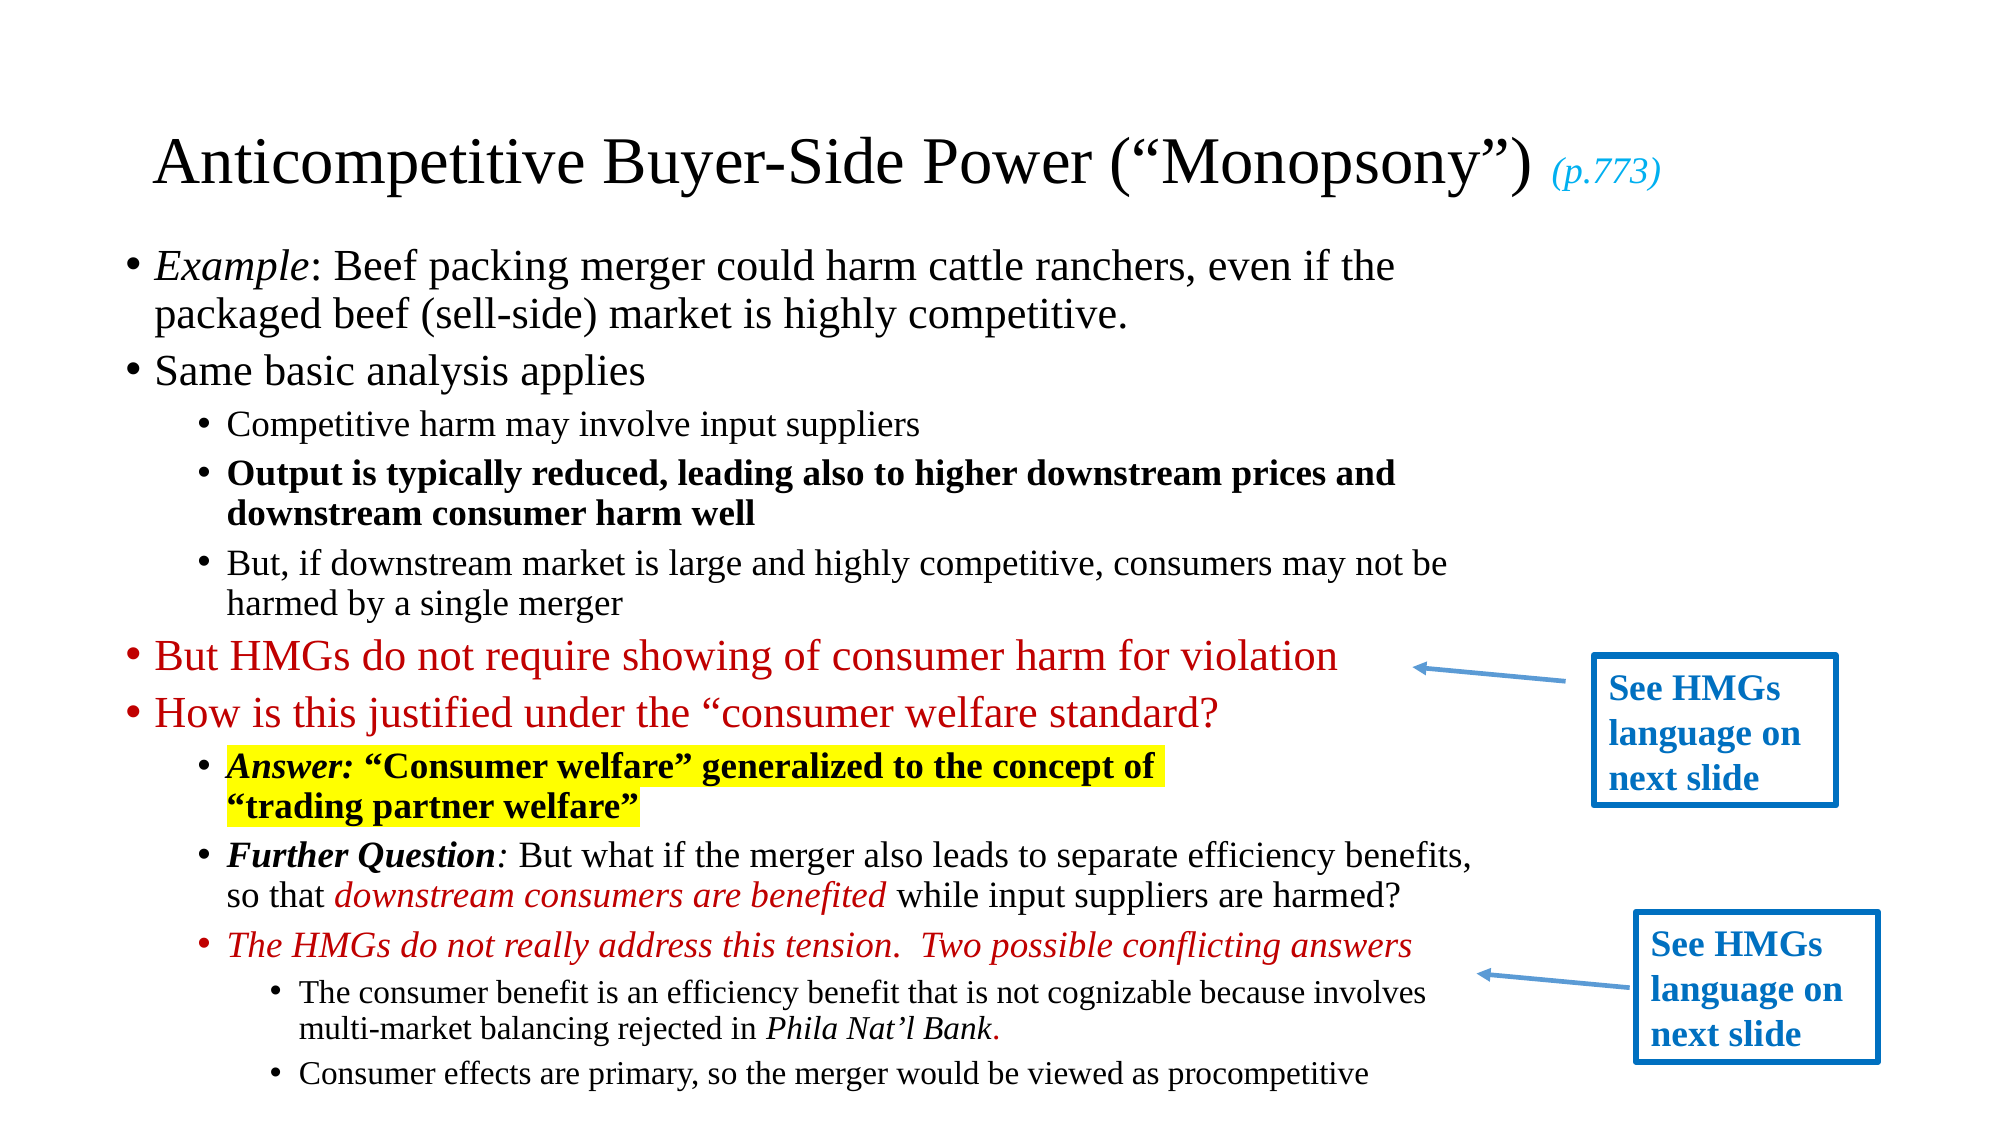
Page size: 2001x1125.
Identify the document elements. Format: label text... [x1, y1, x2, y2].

text_box See HMGs language on next slide [1635, 911, 1878, 1062]
slide_number 52 [1412, 1042, 1863, 1103]
list Example: Beef packing merger could harm cattle ranchers, even if the packaged beef (sell-side) market is highly competitive. Same basic analysis applies Competitive harm may involve input suppliers Output is typically reduced, leading also to higher downstream prices and downstream consumer harm well But, if downstream market is large and highly competitive, consumers may not be harmed by a single merger But HMGs do not require showing of consumer harm for violation How is this justified under the “consumer welfare standard? Answer: “Consumer welfare” generalized to the concept of “trading partner welfare” Further Question: But what if the merger also leads to separate efficiency benefits, so that downstream consumers are benefited while input suppliers are harmed? The HMGs do not really address this tension. Two possible conflicting answers The consumer benefit is an efficiency benefit that is not cognizable because involves multi-market balancing rejected in Phila Nat’l Bank. Consumer effects are primary, so the merger would be viewed as procompetitive [31, 234, 1511, 1114]
title Anticompetitive Buyer-Side Power (“Monopsony”) (p.773) [137, 53, 1863, 272]
text_box See HMGs language on next slide [1593, 655, 1836, 806]
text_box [1476, 973, 1630, 988]
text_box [1412, 667, 1566, 682]
